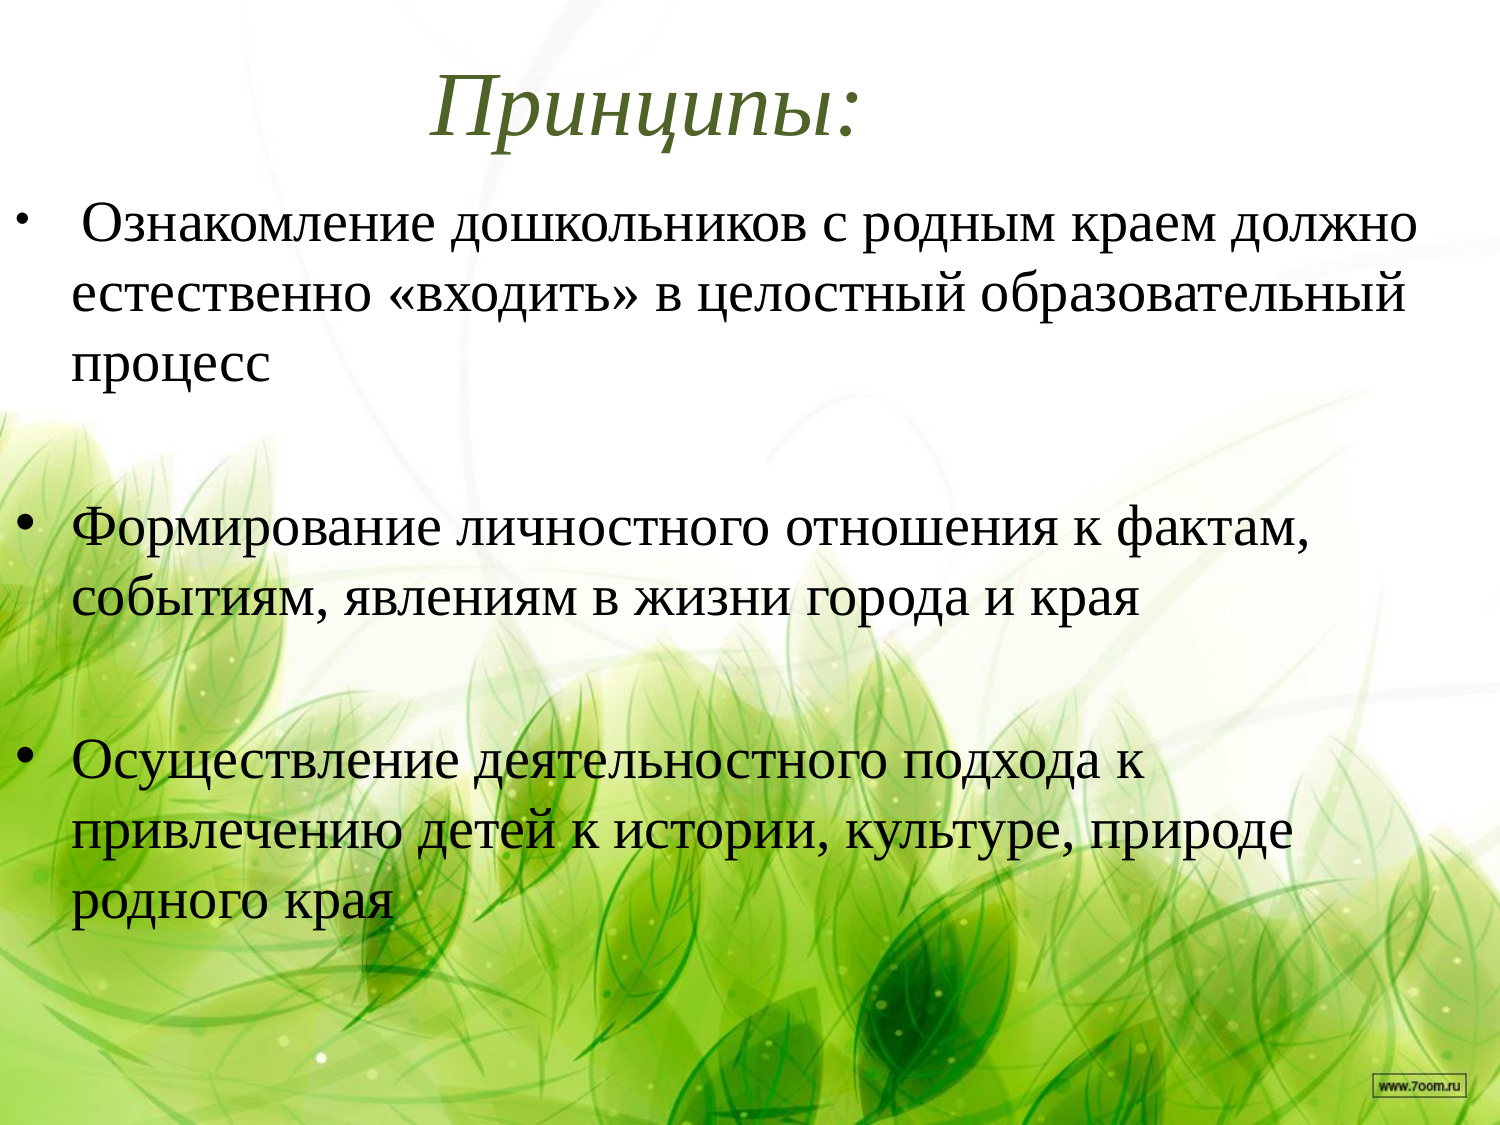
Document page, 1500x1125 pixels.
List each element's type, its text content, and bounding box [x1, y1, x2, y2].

title Принципы: [0, 44, 1297, 153]
list Ознакомление дошкольников с родным краем должно естественно «входить» в целостный образовательный процесс Формирование личностного отношения к фактам, событиям, явлениям в жизни города и края Осуществление деятельностного подхода к привлечению детей к истории, культуре, природе родного края [0, 175, 1436, 1079]
picture [0, 0, 1500, 1125]
